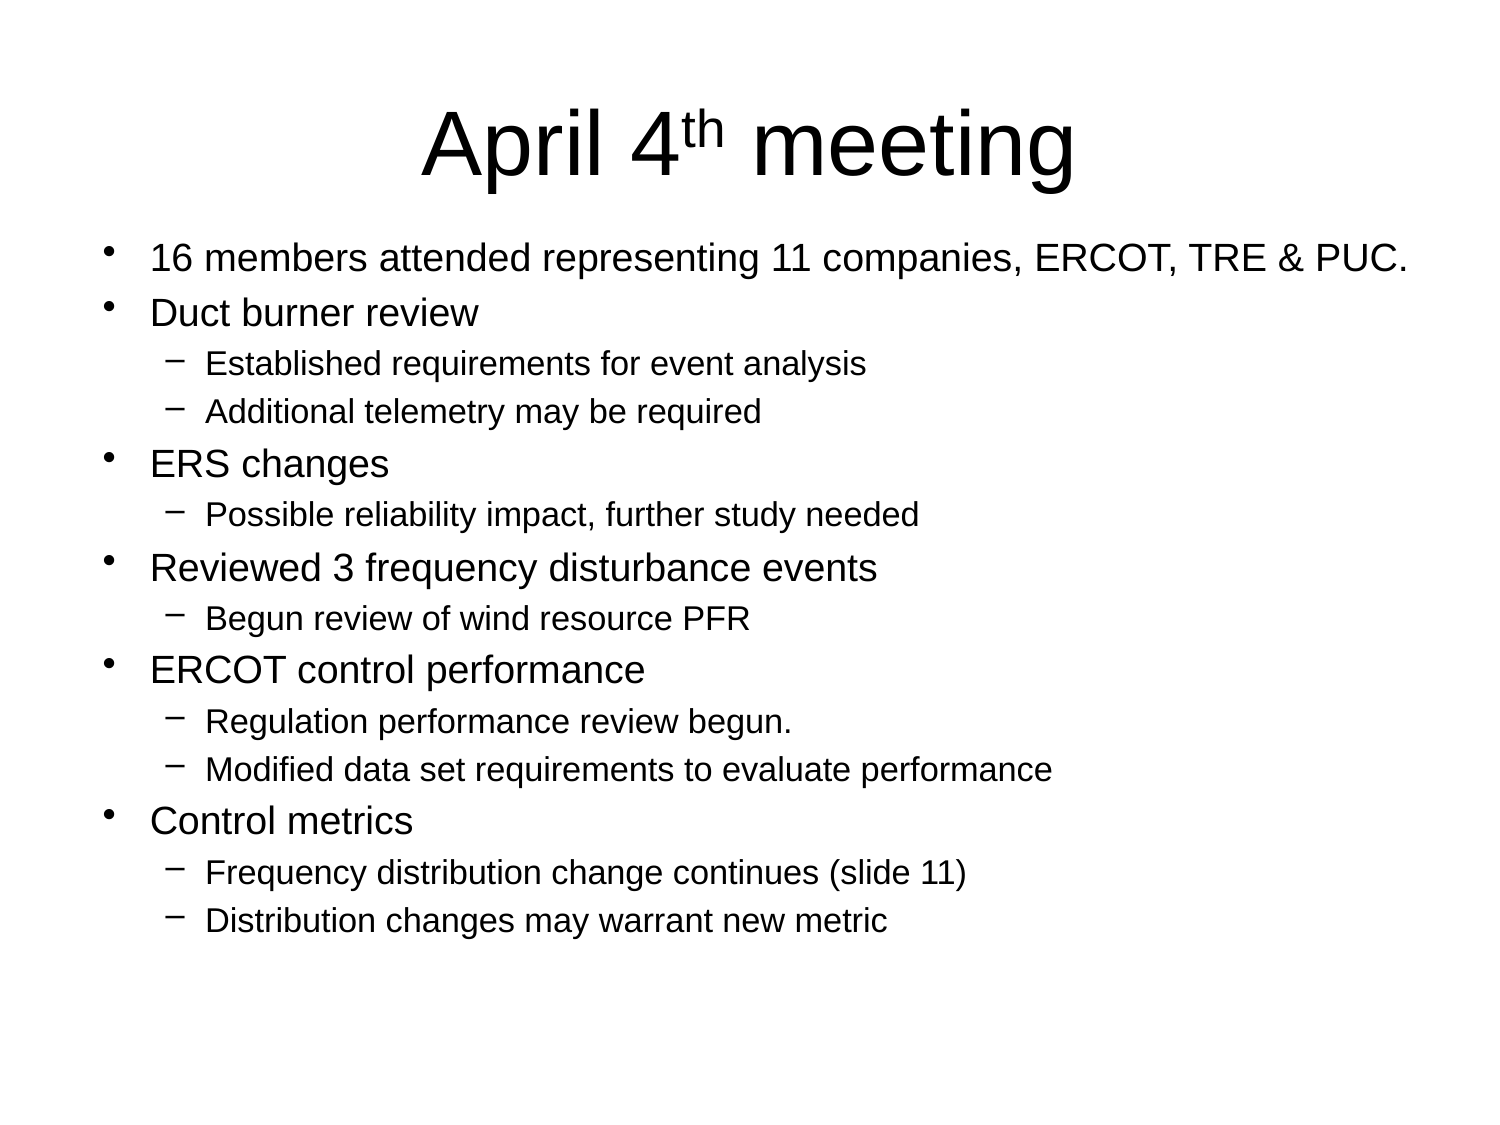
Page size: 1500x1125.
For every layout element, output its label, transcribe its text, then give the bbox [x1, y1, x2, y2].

title April 4th meeting [74, 44, 1426, 233]
list 16 members attended representing 11 companies, ERCOT, TRE & PUC. Duct burner review Established requirements for event analysis Additional telemetry may be required ERS changes Possible reliability impact, further study needed Reviewed 3 frequency disturbance events Begun review of wind resource PFR ERCOT control performance Regulation performance review begun. Modified data set requirements to evaluate performance Control metrics Frequency distribution change continues (slide 11) Distribution changes may warrant new metric [87, 224, 1438, 1006]
